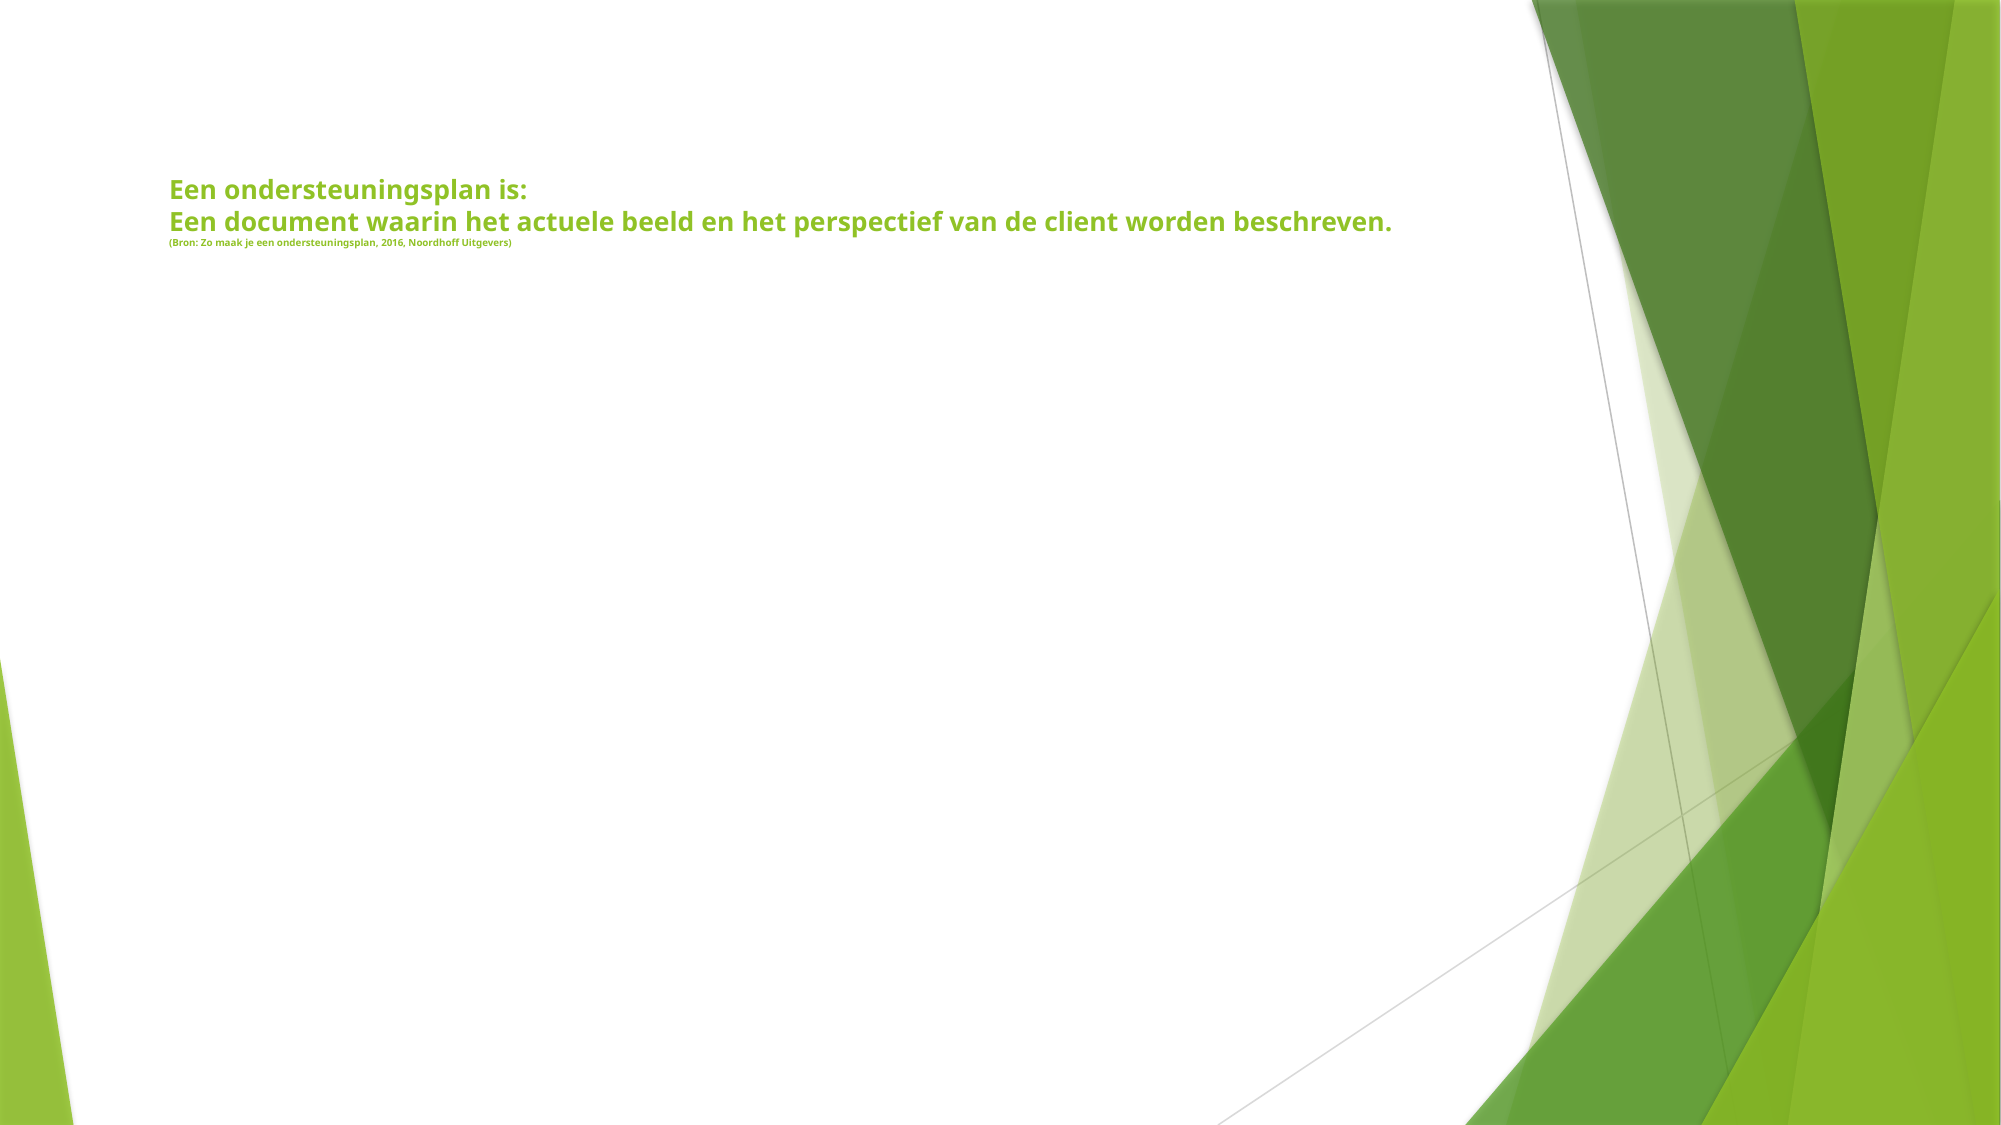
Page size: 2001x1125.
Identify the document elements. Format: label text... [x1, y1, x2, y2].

title Een ondersteuningsplan is: Een document waarin het actuele beeld en het perspectief van de client worden beschreven. (Bron: Zo maak je een ondersteuningsplan, 2016, Noordhoff Uitgevers) [154, 133, 1565, 351]
